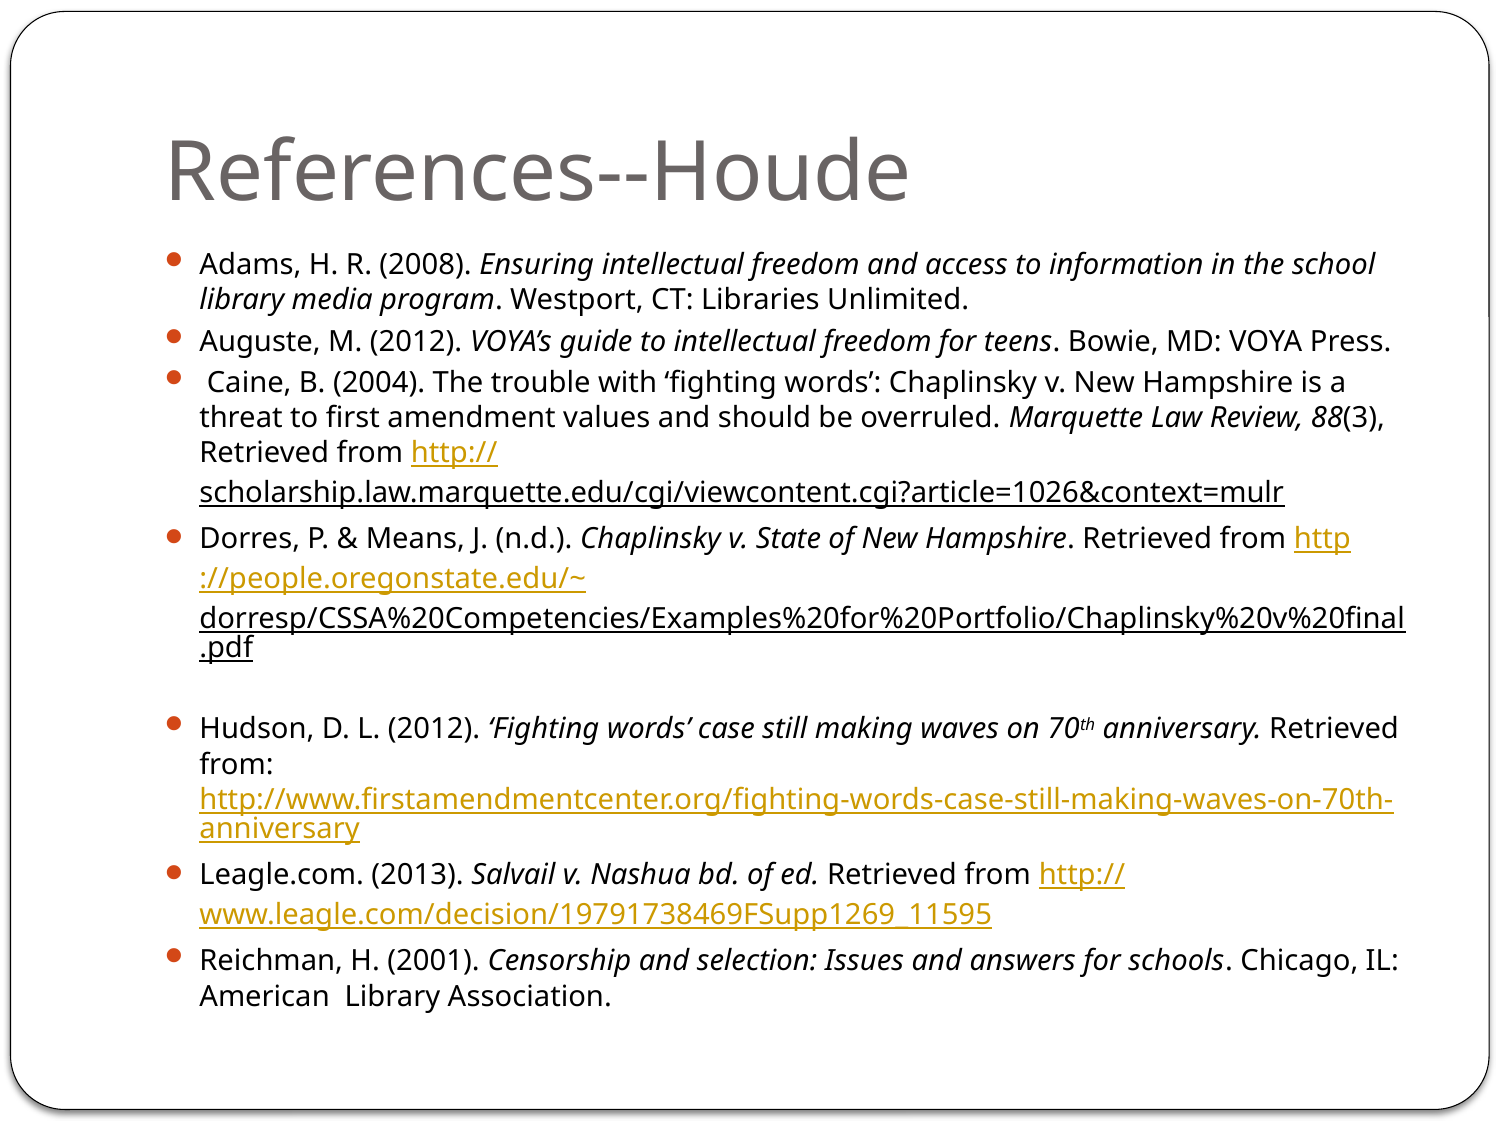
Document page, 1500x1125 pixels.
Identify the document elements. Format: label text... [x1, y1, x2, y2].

list Adams, H. R. (2008). Ensuring intellectual freedom and access to information in the school library media program. Westport, CT: Libraries Unlimited. Auguste, M. (2012). VOYA’s guide to intellectual freedom for teens. Bowie, MD: VOYA Press. Caine, B. (2004). The trouble with ‘fighting words’: Chaplinsky v. New Hampshire is a threat to first amendment values and should be overruled. Marquette Law Review, 88(3), Retrieved from http://scholarship.law.marquette.edu/cgi/viewcontent.cgi?article=1026&context=mulr Dorres, P. & Means, J. (n.d.). Chaplinsky v. State of New Hampshire. Retrieved from http://people.oregonstate.edu/~dorresp/CSSA%20Competencies/Examples%20for%20Portfolio/Chaplinsky%20v%20final.pdf Hudson, D. L. (2012). ‘Fighting words’ case still making waves on 70th anniversary. Retrieved from: http://www.firstamendmentcenter.org/fighting-words-case-still-making-waves-on-70th-anniversary Leagle.com. (2013). Salvail v. Nashua bd. of ed. Retrieved from http://www.leagle.com/decision/19791738469FSupp1269_11595 Reichman, H. (2001). Censorship and selection: Issues and answers for schools. Chicago, IL: American Library Association. [150, 237, 1425, 988]
title References--Houde [150, 45, 1425, 233]
